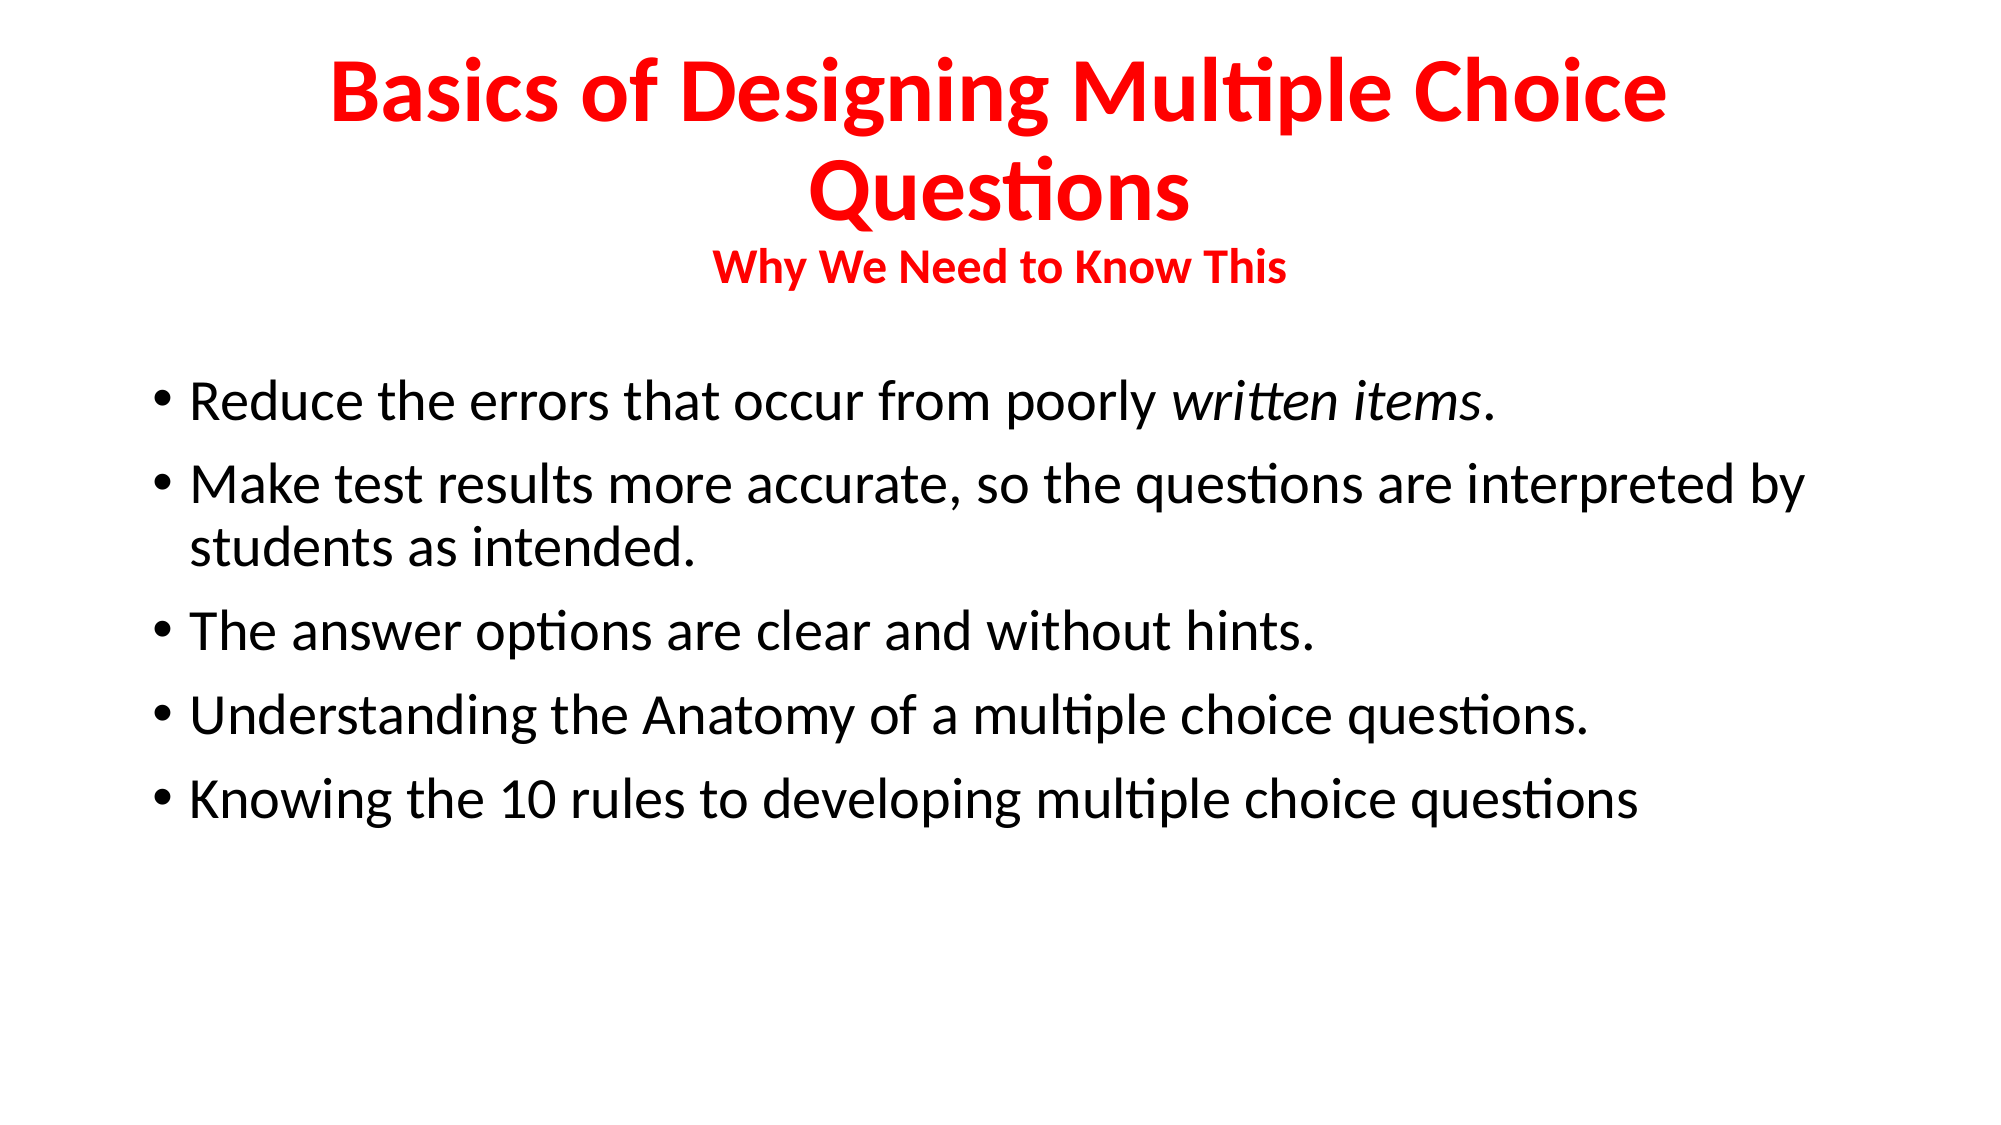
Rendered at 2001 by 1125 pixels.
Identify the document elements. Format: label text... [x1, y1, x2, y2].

title Basics of Designing Multiple Choice Questions Why We Need to Know This [137, 59, 1863, 278]
list Reduce the errors that occur from poorly written items. Make test results more accurate, so the questions are interpreted by students as intended. The answer options are clear and without hints. Understanding the Anatomy of a multiple choice questions. Knowing the 10 rules to developing multiple choice questions [137, 362, 1863, 1014]
